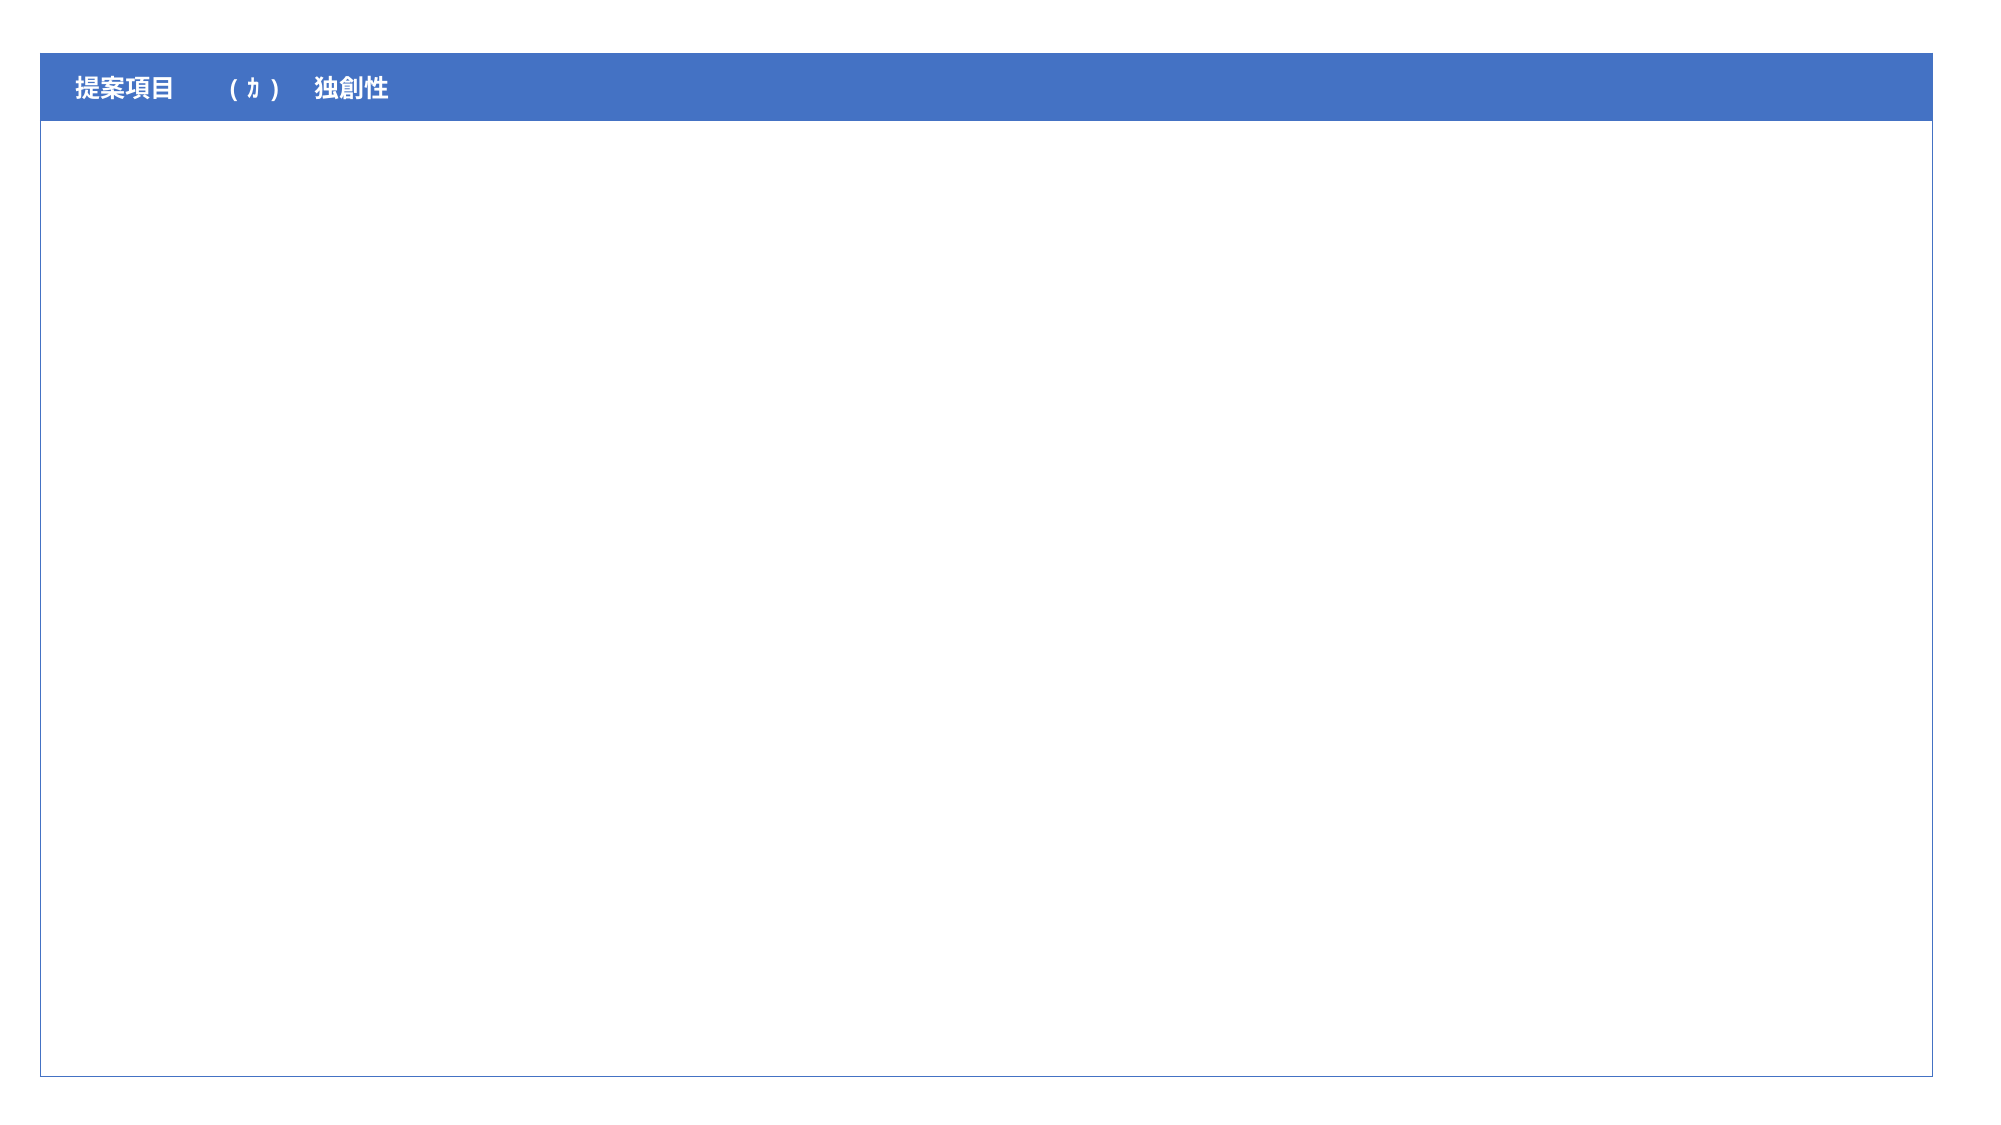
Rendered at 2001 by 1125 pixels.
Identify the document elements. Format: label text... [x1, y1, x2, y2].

table_header 提案項目 [41, 54, 211, 120]
table_header (ｶ) 独創性 [211, 54, 1932, 120]
table_cell [41, 121, 1932, 1076]
